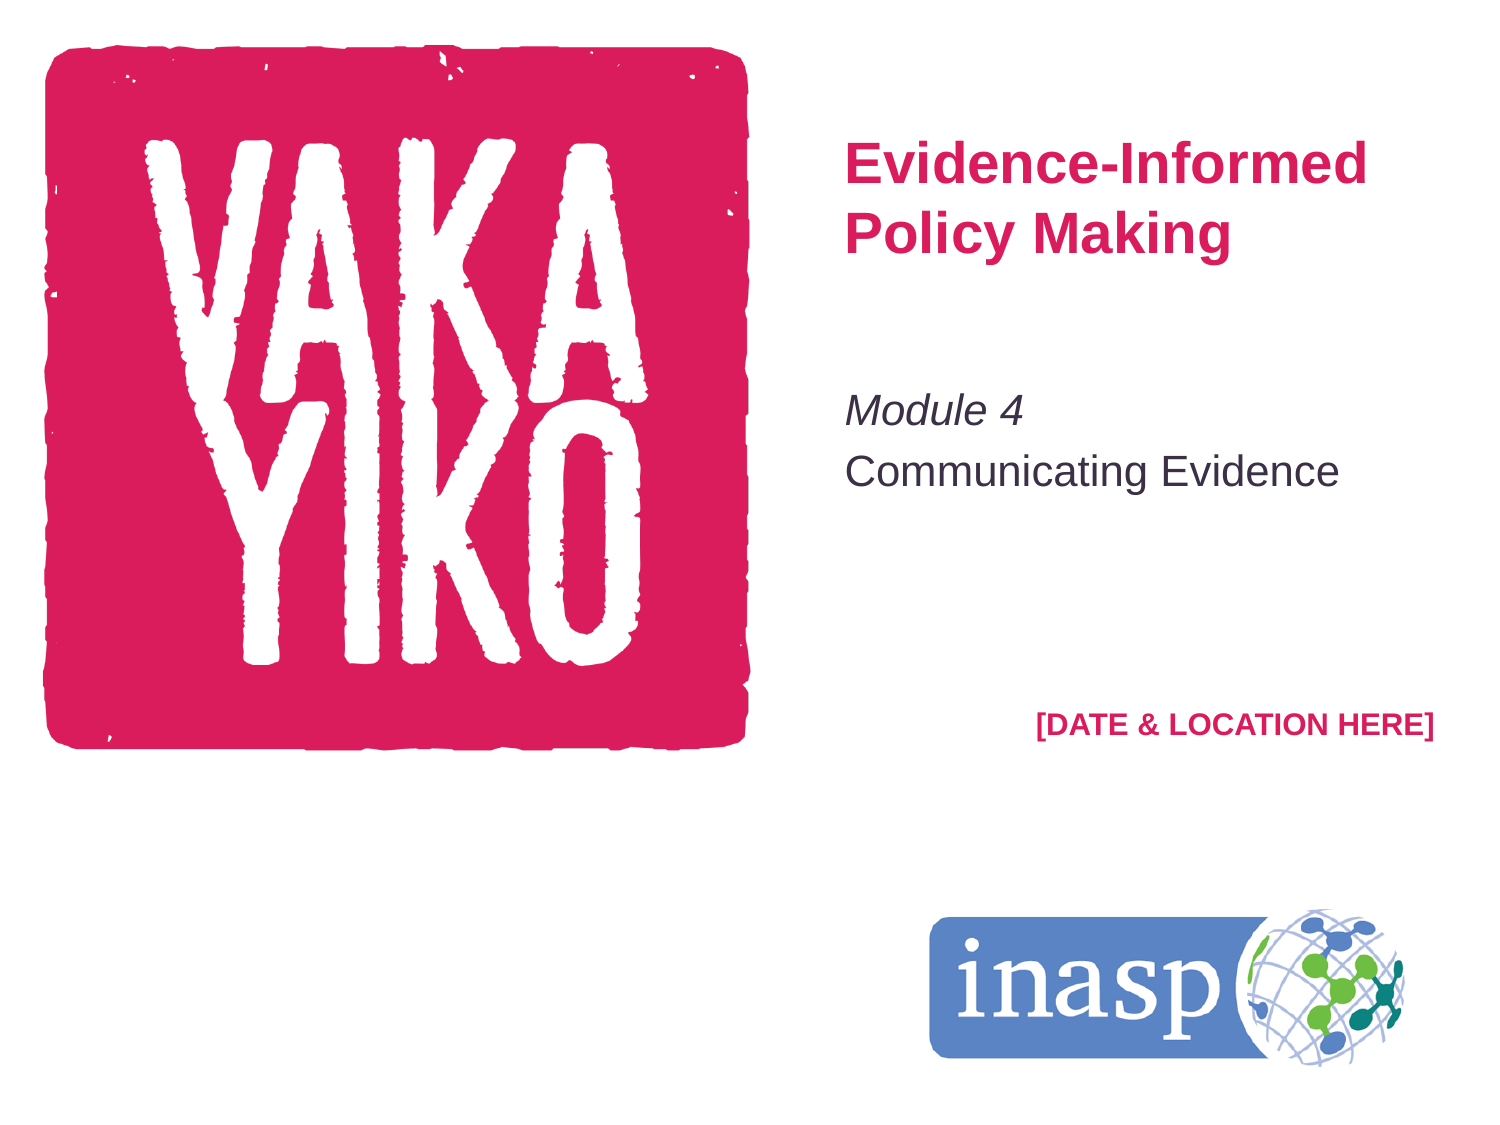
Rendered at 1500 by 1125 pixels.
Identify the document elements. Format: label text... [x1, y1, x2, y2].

picture [0, 0, 815, 815]
text_box [DATE & LOCATION HERE] [844, 704, 1436, 742]
picture [911, 904, 1437, 1071]
subtitle Module 4 Communicating Evidence [844, 373, 1436, 610]
title Evidence-Informed Policy Making [844, 125, 1436, 268]
